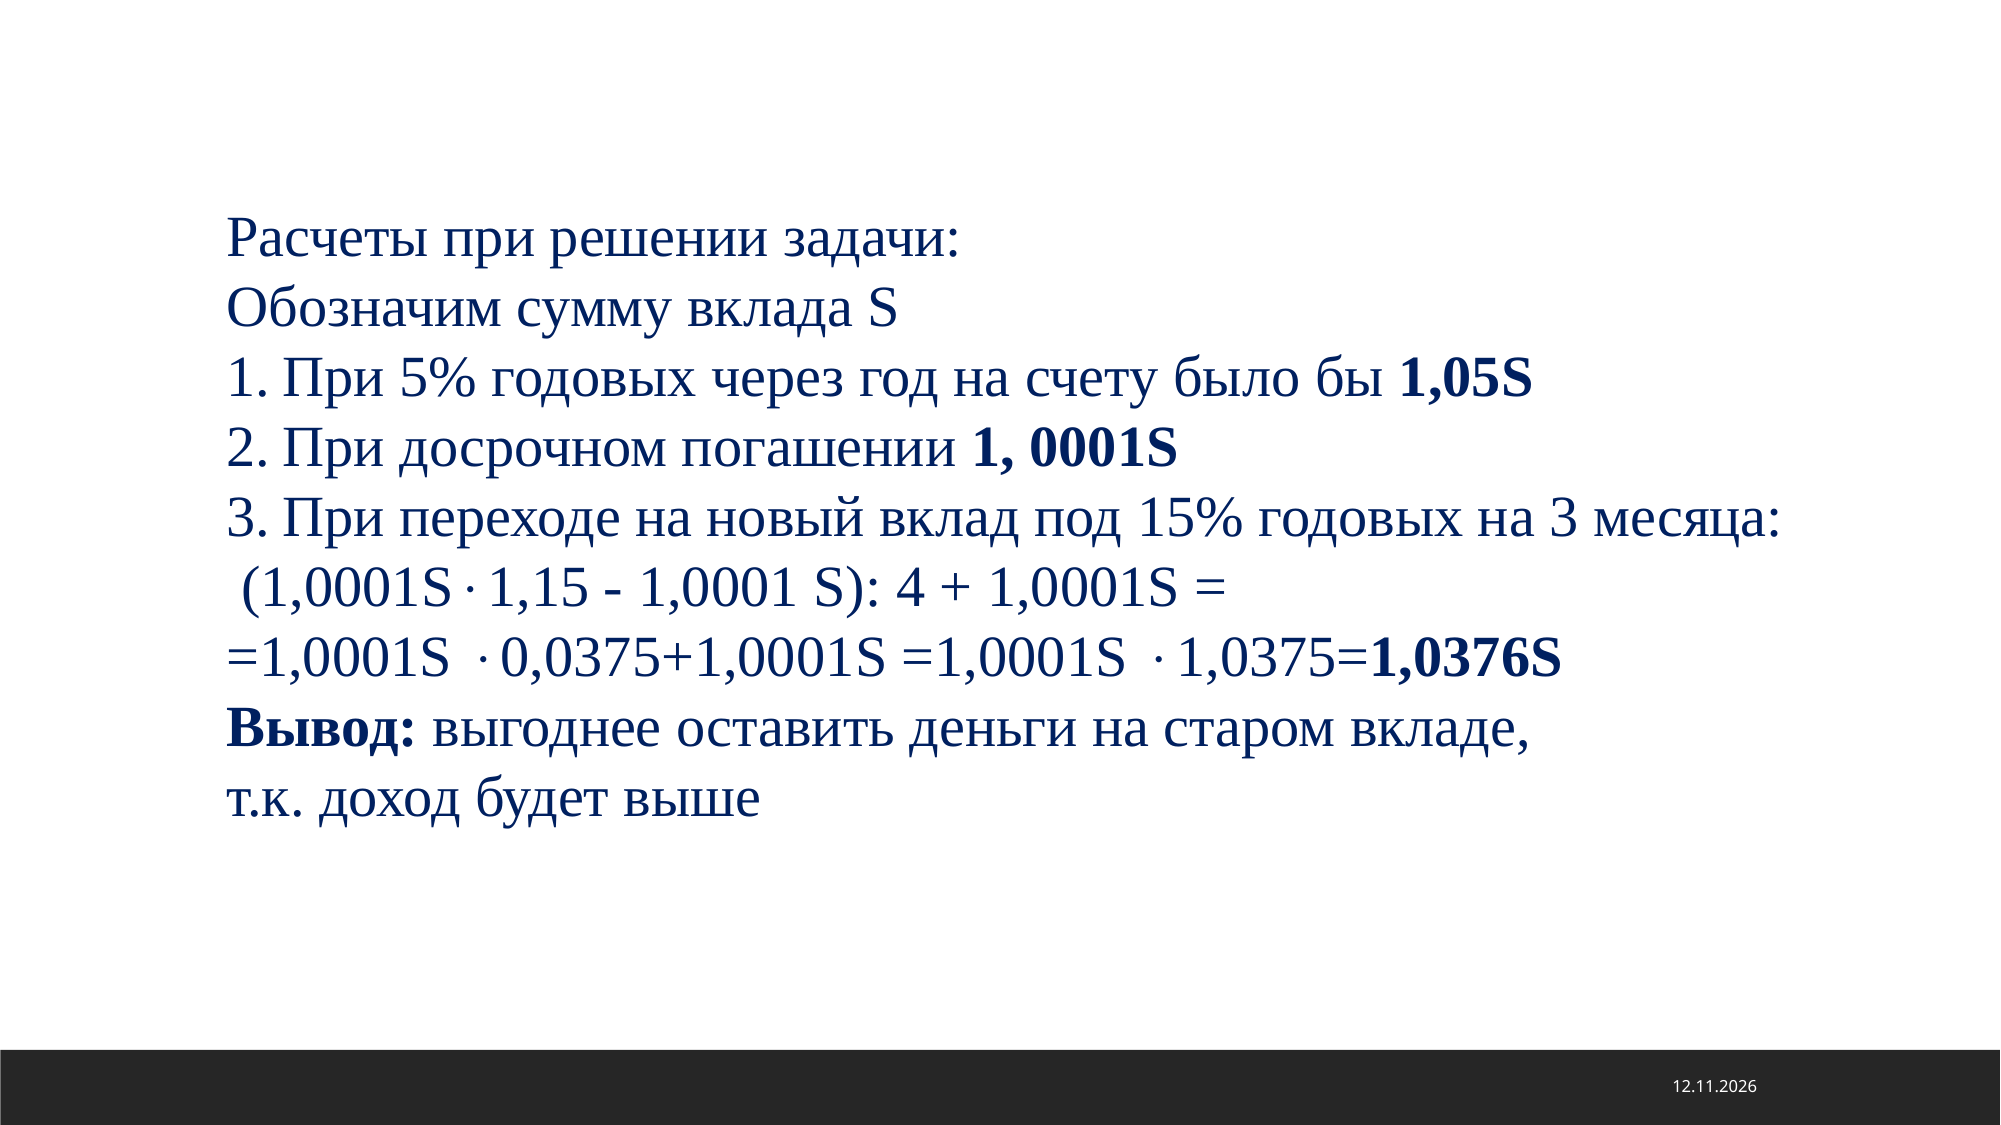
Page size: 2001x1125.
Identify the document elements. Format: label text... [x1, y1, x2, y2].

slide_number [1348, 1057, 1773, 1118]
text_box Расчеты при решении задачи: Обозначим сумму вклада S При 5% годовых через год на счету было бы 1,05S При досрочном погашении 1, 0001S При переходе на новый вклад под 15% годовых на 3 месяца: (1,0001S1,15 - 1,0001 S): 4 + 1,0001S = =1,0001S 0,0375+1,0001S =1,0001S 1,0375=1,0376S Вывод: выгоднее оставить деньги на старом вкладе, т.к. доход будет выше [211, 191, 1932, 836]
